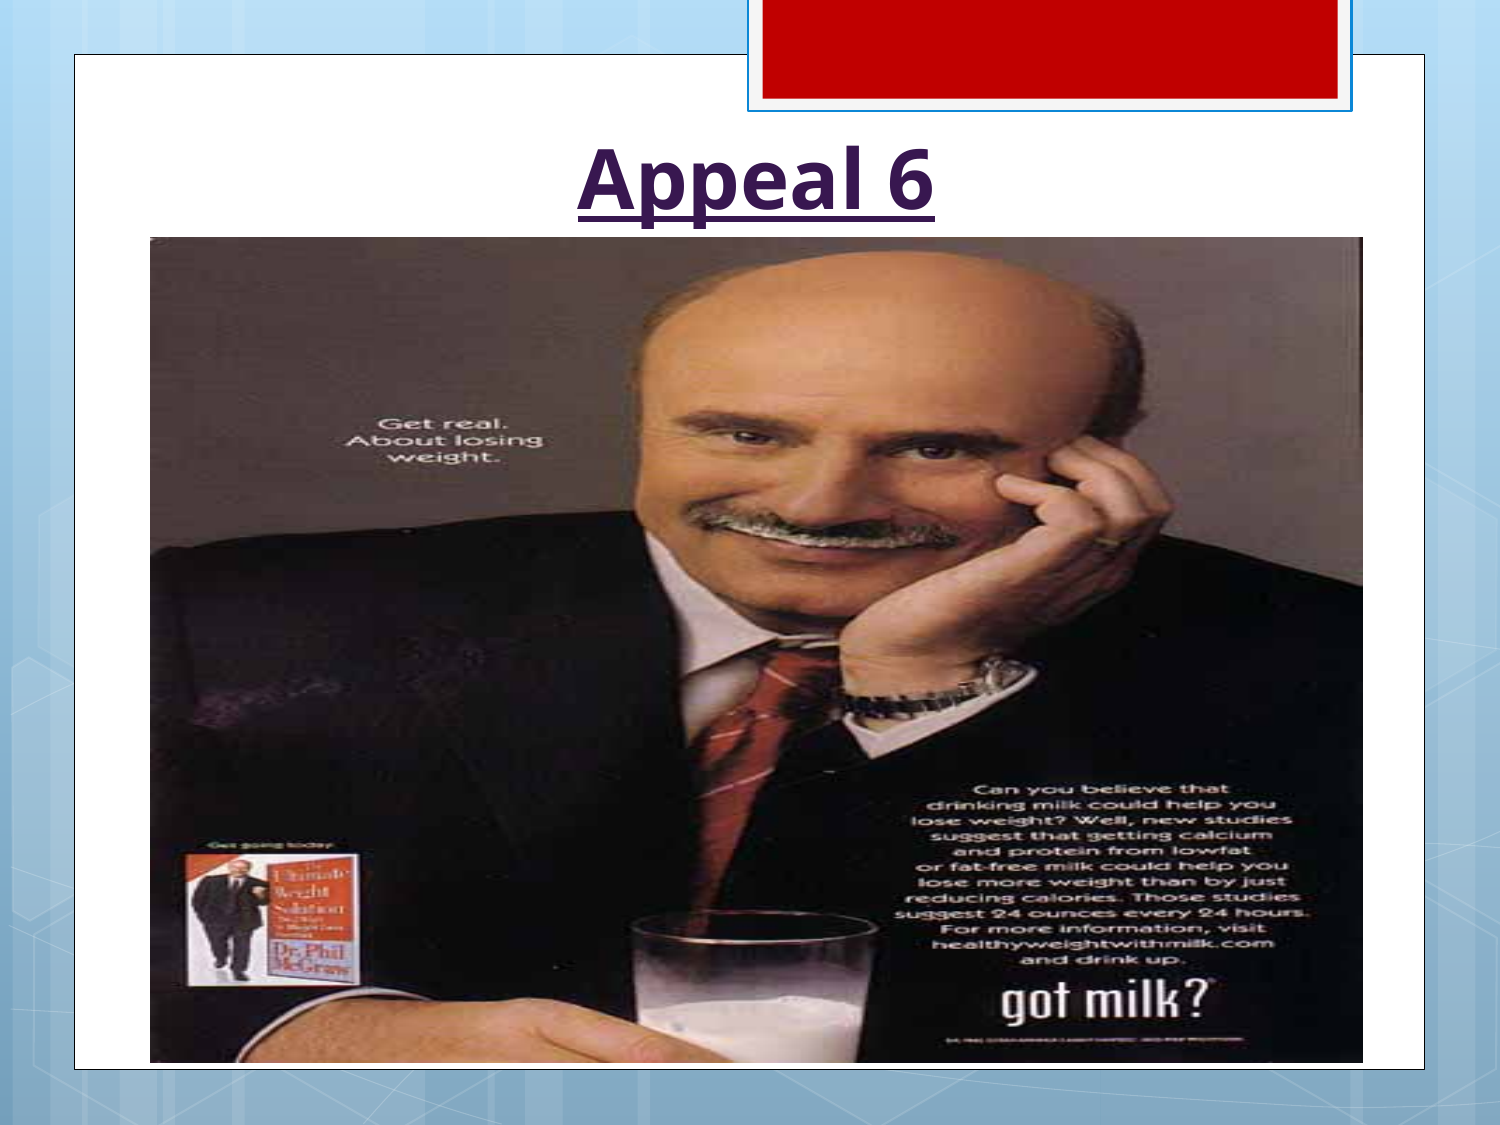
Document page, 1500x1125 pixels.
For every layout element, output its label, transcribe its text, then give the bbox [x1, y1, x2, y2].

picture [149, 237, 1363, 1063]
title Appeal 6 [180, 46, 1333, 235]
